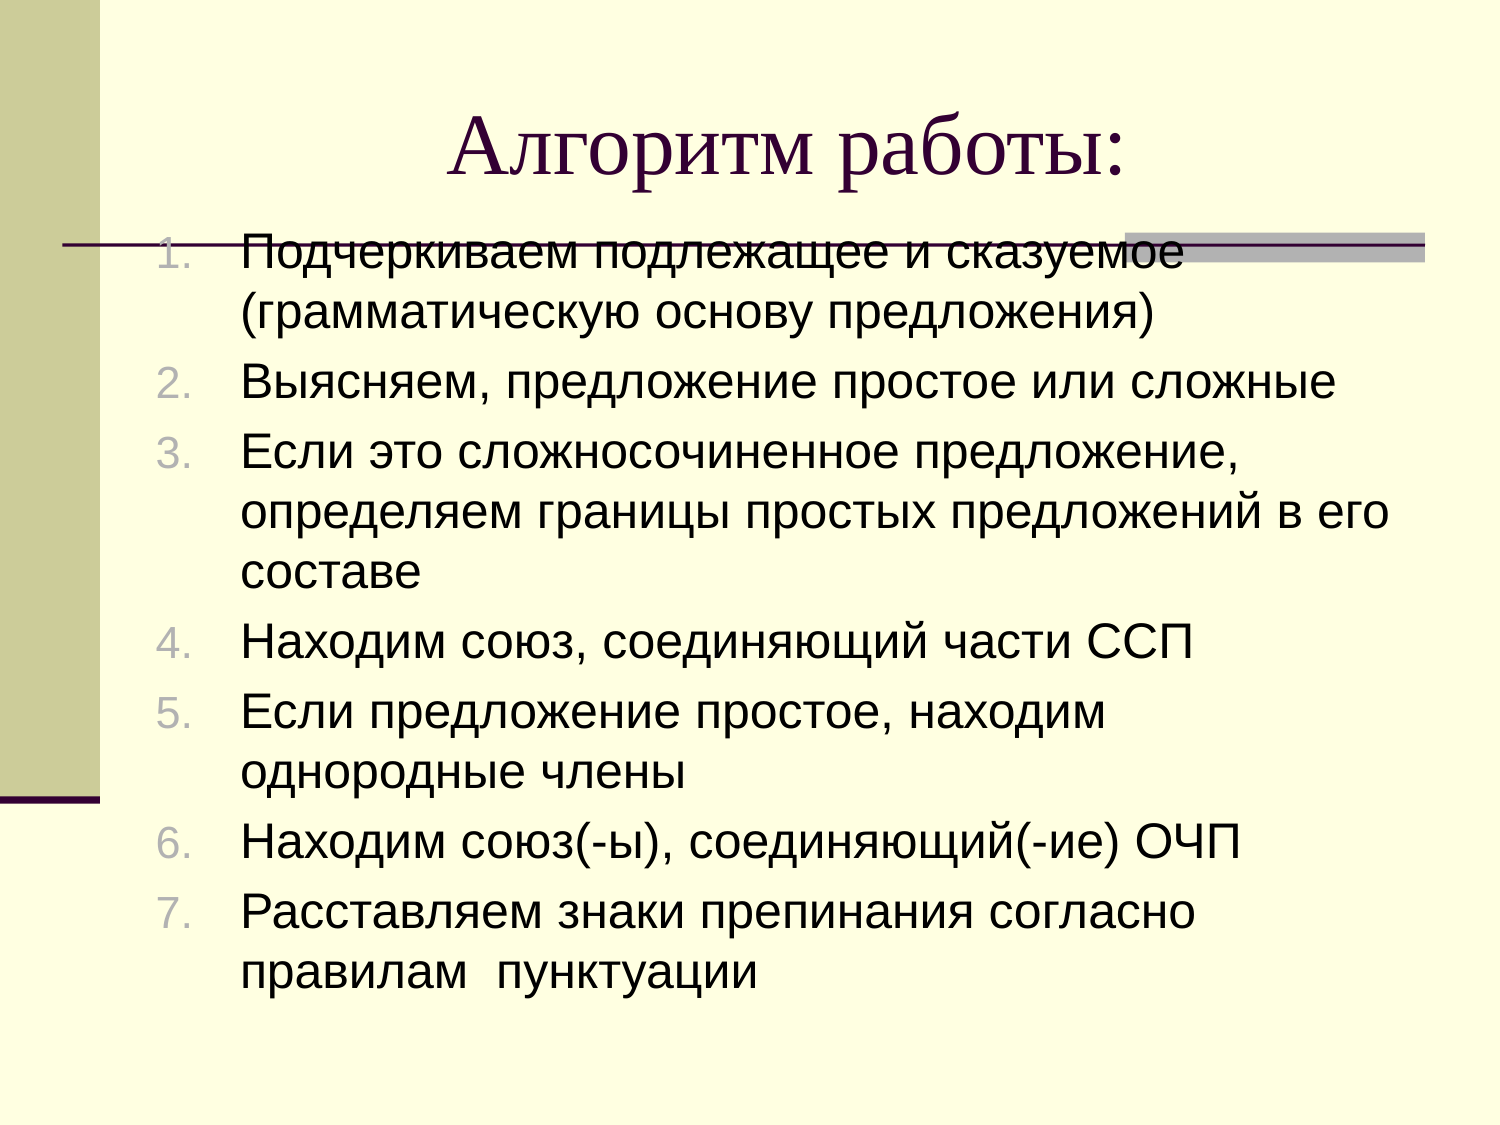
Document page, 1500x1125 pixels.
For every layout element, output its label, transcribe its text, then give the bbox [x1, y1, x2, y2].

list Подчеркиваем подлежащее и сказуемое (грамматическую основу предложения) Выясняем, предложение простое или сложные Если это сложносочиненное предложение, определяем границы простых предложений в его составе Находим союз, соединяющий части ССП Если предложение простое, находим однородные члены Находим союз(-ы), соединяющий(-ие) ОЧП Расставляем знаки препинания согласно правилам пунктуации [140, 210, 1416, 955]
title Алгоритм работы: [149, 45, 1426, 234]
